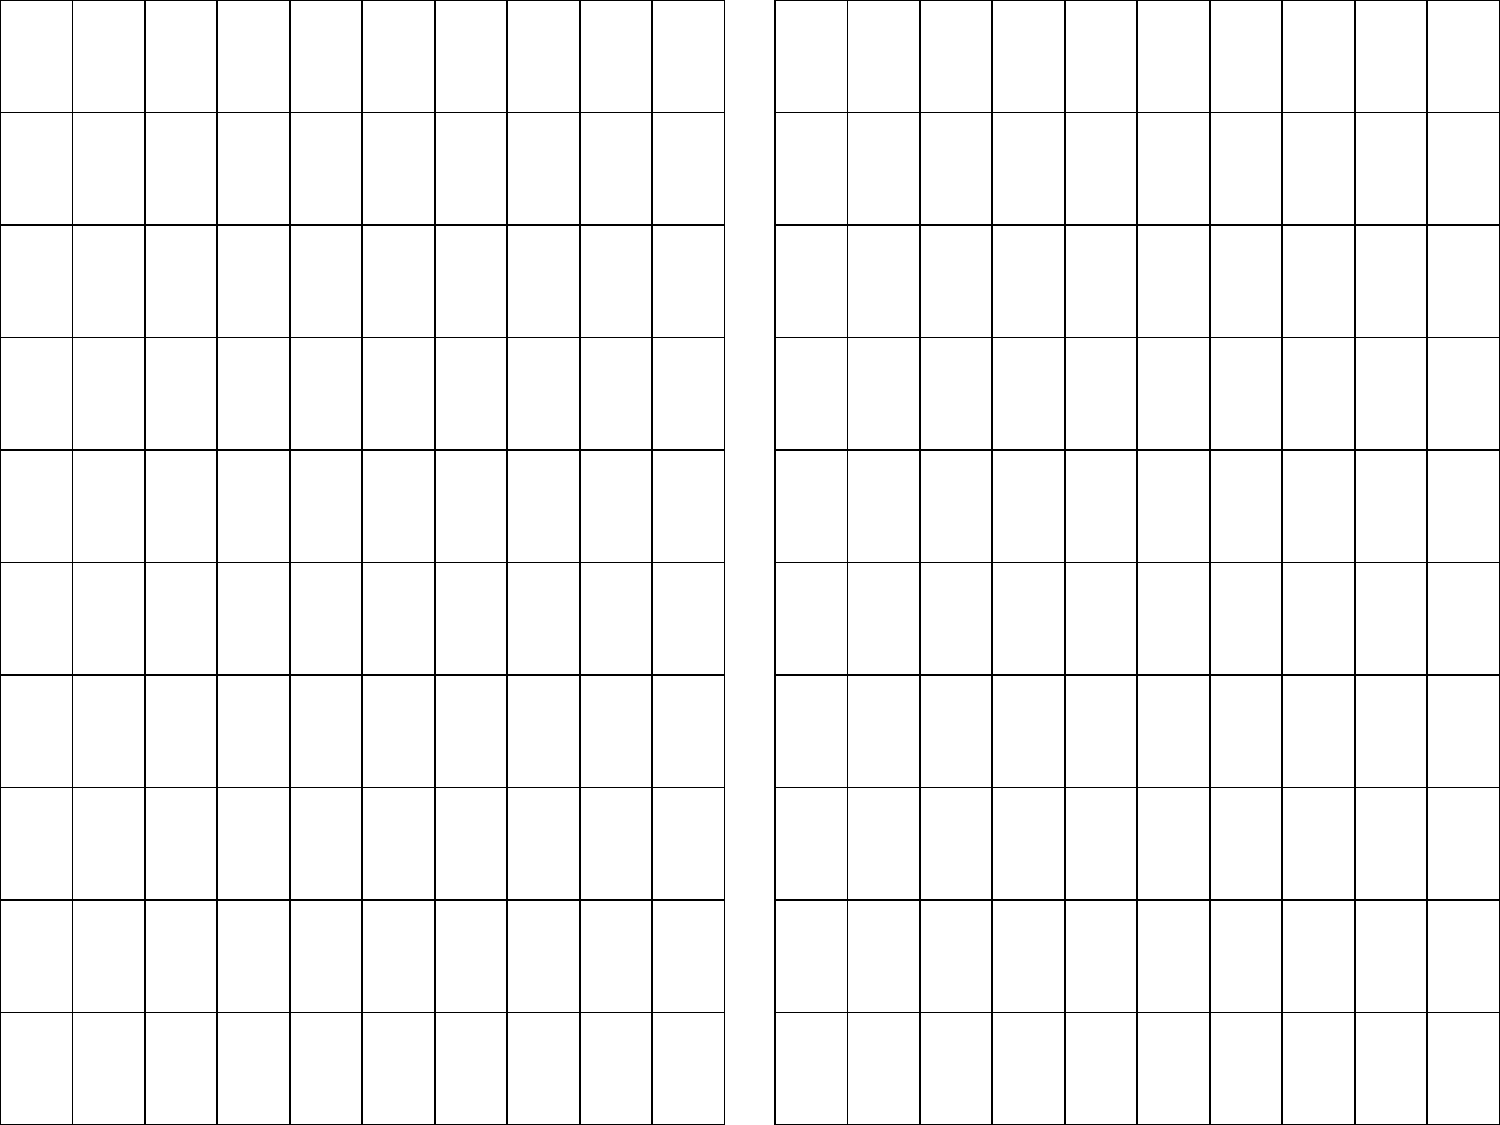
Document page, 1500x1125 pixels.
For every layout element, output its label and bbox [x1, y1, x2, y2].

table_cell [1428, 788, 1499, 899]
table_cell [993, 338, 1064, 449]
table_cell [73, 1013, 144, 1124]
table_cell [1066, 901, 1136, 1012]
table_header [146, 1, 216, 112]
table_cell [1211, 676, 1281, 787]
table_cell [146, 788, 216, 899]
table_cell [436, 563, 506, 674]
table_header [1356, 1, 1426, 112]
table_cell [1211, 338, 1281, 449]
table_cell [363, 676, 434, 787]
table_cell [436, 1013, 506, 1124]
table_cell [1428, 338, 1499, 449]
table_cell [921, 226, 991, 337]
table_cell [508, 676, 579, 787]
table_cell [1356, 788, 1426, 899]
table_cell [921, 788, 991, 899]
table_cell [1, 563, 72, 674]
table_cell [776, 788, 847, 899]
table_cell [291, 338, 361, 449]
table_cell [1138, 338, 1209, 449]
table_cell [218, 1013, 289, 1124]
table_cell [1066, 788, 1136, 899]
table_cell [363, 788, 434, 899]
table_cell [436, 901, 506, 1012]
table_cell [1066, 226, 1136, 337]
table_cell [848, 113, 919, 224]
table_cell [73, 563, 144, 674]
table_cell [291, 788, 361, 899]
table_cell [1283, 113, 1354, 224]
table_cell [436, 676, 506, 787]
table_header [73, 1, 144, 112]
table_header [363, 1, 434, 112]
table_cell [218, 451, 289, 562]
table_cell [581, 788, 651, 899]
table_cell [1, 1013, 72, 1124]
table_cell [921, 1013, 991, 1124]
table_cell [1356, 1013, 1426, 1124]
table_cell [1138, 113, 1209, 224]
table_cell [146, 226, 216, 337]
table_cell [776, 338, 847, 449]
table_cell [146, 901, 216, 1012]
table_cell [436, 788, 506, 899]
table_cell [653, 788, 724, 899]
table_cell [581, 676, 651, 787]
table_cell [1356, 338, 1426, 449]
table_cell [1, 901, 72, 1012]
table_header [581, 1, 651, 112]
table_cell [776, 901, 847, 1012]
table_cell [1066, 451, 1136, 562]
table_cell [73, 901, 144, 1012]
table_cell [1066, 1013, 1136, 1124]
table_cell [921, 338, 991, 449]
table_cell [436, 113, 506, 224]
table_cell [508, 226, 579, 337]
table_cell [1283, 676, 1354, 787]
table_cell [1138, 788, 1209, 899]
table_cell [776, 676, 847, 787]
table_cell [508, 451, 579, 562]
table_cell [1066, 676, 1136, 787]
table_header [291, 1, 361, 112]
table_cell [1283, 226, 1354, 337]
table_cell [921, 563, 991, 674]
table_cell [1, 451, 72, 562]
table_cell [993, 113, 1064, 224]
table_cell [581, 1013, 651, 1124]
table_cell [581, 338, 651, 449]
table_cell [218, 563, 289, 674]
table_cell [1138, 1013, 1209, 1124]
table_cell [1283, 901, 1354, 1012]
table_cell [363, 901, 434, 1012]
table_cell [508, 338, 579, 449]
table_cell [776, 563, 847, 674]
table_cell [436, 226, 506, 337]
table_cell [146, 1013, 216, 1124]
table_cell [1066, 113, 1136, 224]
table_header [1428, 1, 1499, 112]
table_cell [436, 451, 506, 562]
table_header [776, 1, 847, 112]
table_cell [146, 563, 216, 674]
table_cell [653, 226, 724, 337]
table_cell [363, 451, 434, 562]
table_cell [1211, 113, 1281, 224]
table_cell [146, 676, 216, 787]
table_cell [776, 451, 847, 562]
table_cell [73, 788, 144, 899]
table_cell [993, 226, 1064, 337]
table_cell [1066, 563, 1136, 674]
table_cell [653, 563, 724, 674]
table_cell [73, 338, 144, 449]
table_cell [73, 113, 144, 224]
table_cell [1356, 563, 1426, 674]
table_cell [218, 113, 289, 224]
table_cell [291, 451, 361, 562]
table_cell [921, 113, 991, 224]
table_cell [1356, 451, 1426, 562]
table_cell [1356, 901, 1426, 1012]
table_cell [146, 451, 216, 562]
table_header [921, 1, 991, 112]
table_cell [993, 563, 1064, 674]
table_cell [218, 788, 289, 899]
table_cell [1356, 676, 1426, 787]
table_cell [1428, 901, 1499, 1012]
table_cell [1, 338, 72, 449]
table_cell [436, 338, 506, 449]
table_header [508, 1, 579, 112]
table_cell [363, 226, 434, 337]
table_cell [363, 563, 434, 674]
table_cell [848, 563, 919, 674]
table_cell [1428, 676, 1499, 787]
table_header [848, 1, 919, 112]
table_cell [1428, 563, 1499, 674]
table_cell [291, 901, 361, 1012]
table_cell [581, 563, 651, 674]
table_cell [581, 226, 651, 337]
table_cell [1283, 338, 1354, 449]
table_cell [776, 113, 847, 224]
table_header [1066, 1, 1136, 112]
table_cell [653, 676, 724, 787]
table_cell [1283, 563, 1354, 674]
table_cell [218, 338, 289, 449]
table_cell [653, 338, 724, 449]
table_cell [1138, 226, 1209, 337]
table_header [1283, 1, 1354, 112]
table_cell [291, 563, 361, 674]
table_cell [1428, 226, 1499, 337]
table_cell [291, 1013, 361, 1124]
table_cell [1, 676, 72, 787]
table_cell [1138, 563, 1209, 674]
table_cell [508, 1013, 579, 1124]
table_header [436, 1, 506, 112]
table_header [218, 1, 289, 112]
table_cell [776, 1013, 847, 1124]
table_cell [218, 901, 289, 1012]
table_cell [1428, 113, 1499, 224]
table_cell [921, 451, 991, 562]
table_header [993, 1, 1064, 112]
table_cell [581, 901, 651, 1012]
table_header [1138, 1, 1209, 112]
table_cell [848, 788, 919, 899]
table_cell [1356, 113, 1426, 224]
table_cell [848, 676, 919, 787]
table_cell [146, 113, 216, 224]
table_cell [1428, 1013, 1499, 1124]
table_cell [581, 113, 651, 224]
table_cell [363, 1013, 434, 1124]
table_cell [1138, 451, 1209, 562]
table_cell [1211, 451, 1281, 562]
table_cell [848, 901, 919, 1012]
table_cell [776, 226, 847, 337]
table_cell [363, 338, 434, 449]
table_cell [1066, 338, 1136, 449]
table_cell [1283, 1013, 1354, 1124]
table_cell [291, 226, 361, 337]
table_cell [848, 1013, 919, 1124]
table_cell [73, 226, 144, 337]
table_cell [1138, 676, 1209, 787]
table_cell [1138, 901, 1209, 1012]
table_cell [848, 451, 919, 562]
table_cell [1211, 563, 1281, 674]
table_cell [146, 338, 216, 449]
table_cell [73, 451, 144, 562]
table_cell [1, 113, 72, 224]
table_cell [218, 226, 289, 337]
table_cell [1283, 451, 1354, 562]
table_cell [653, 113, 724, 224]
table_cell [993, 788, 1064, 899]
table_cell [1, 788, 72, 899]
table_cell [653, 1013, 724, 1124]
table_cell [993, 1013, 1064, 1124]
table_header [1211, 1, 1281, 112]
table_cell [1, 226, 72, 337]
table_cell [218, 676, 289, 787]
table_cell [993, 451, 1064, 562]
table_cell [653, 901, 724, 1012]
table_cell [291, 676, 361, 787]
table_cell [921, 901, 991, 1012]
table_cell [1211, 901, 1281, 1012]
table_cell [508, 113, 579, 224]
table_cell [508, 788, 579, 899]
table_cell [508, 901, 579, 1012]
table_cell [1211, 226, 1281, 337]
table_cell [1283, 788, 1354, 899]
table_cell [581, 451, 651, 562]
table_cell [993, 901, 1064, 1012]
table_cell [1211, 1013, 1281, 1124]
table_cell [993, 676, 1064, 787]
table_cell [291, 113, 361, 224]
table_cell [921, 676, 991, 787]
table_cell [363, 113, 434, 224]
table_cell [848, 226, 919, 337]
table_cell [508, 563, 579, 674]
table_header [1, 1, 72, 112]
table_header [653, 1, 724, 112]
table_cell [653, 451, 724, 562]
table_cell [73, 676, 144, 787]
table_cell [1428, 451, 1499, 562]
table_cell [1211, 788, 1281, 899]
table_cell [1356, 226, 1426, 337]
table_cell [848, 338, 919, 449]
